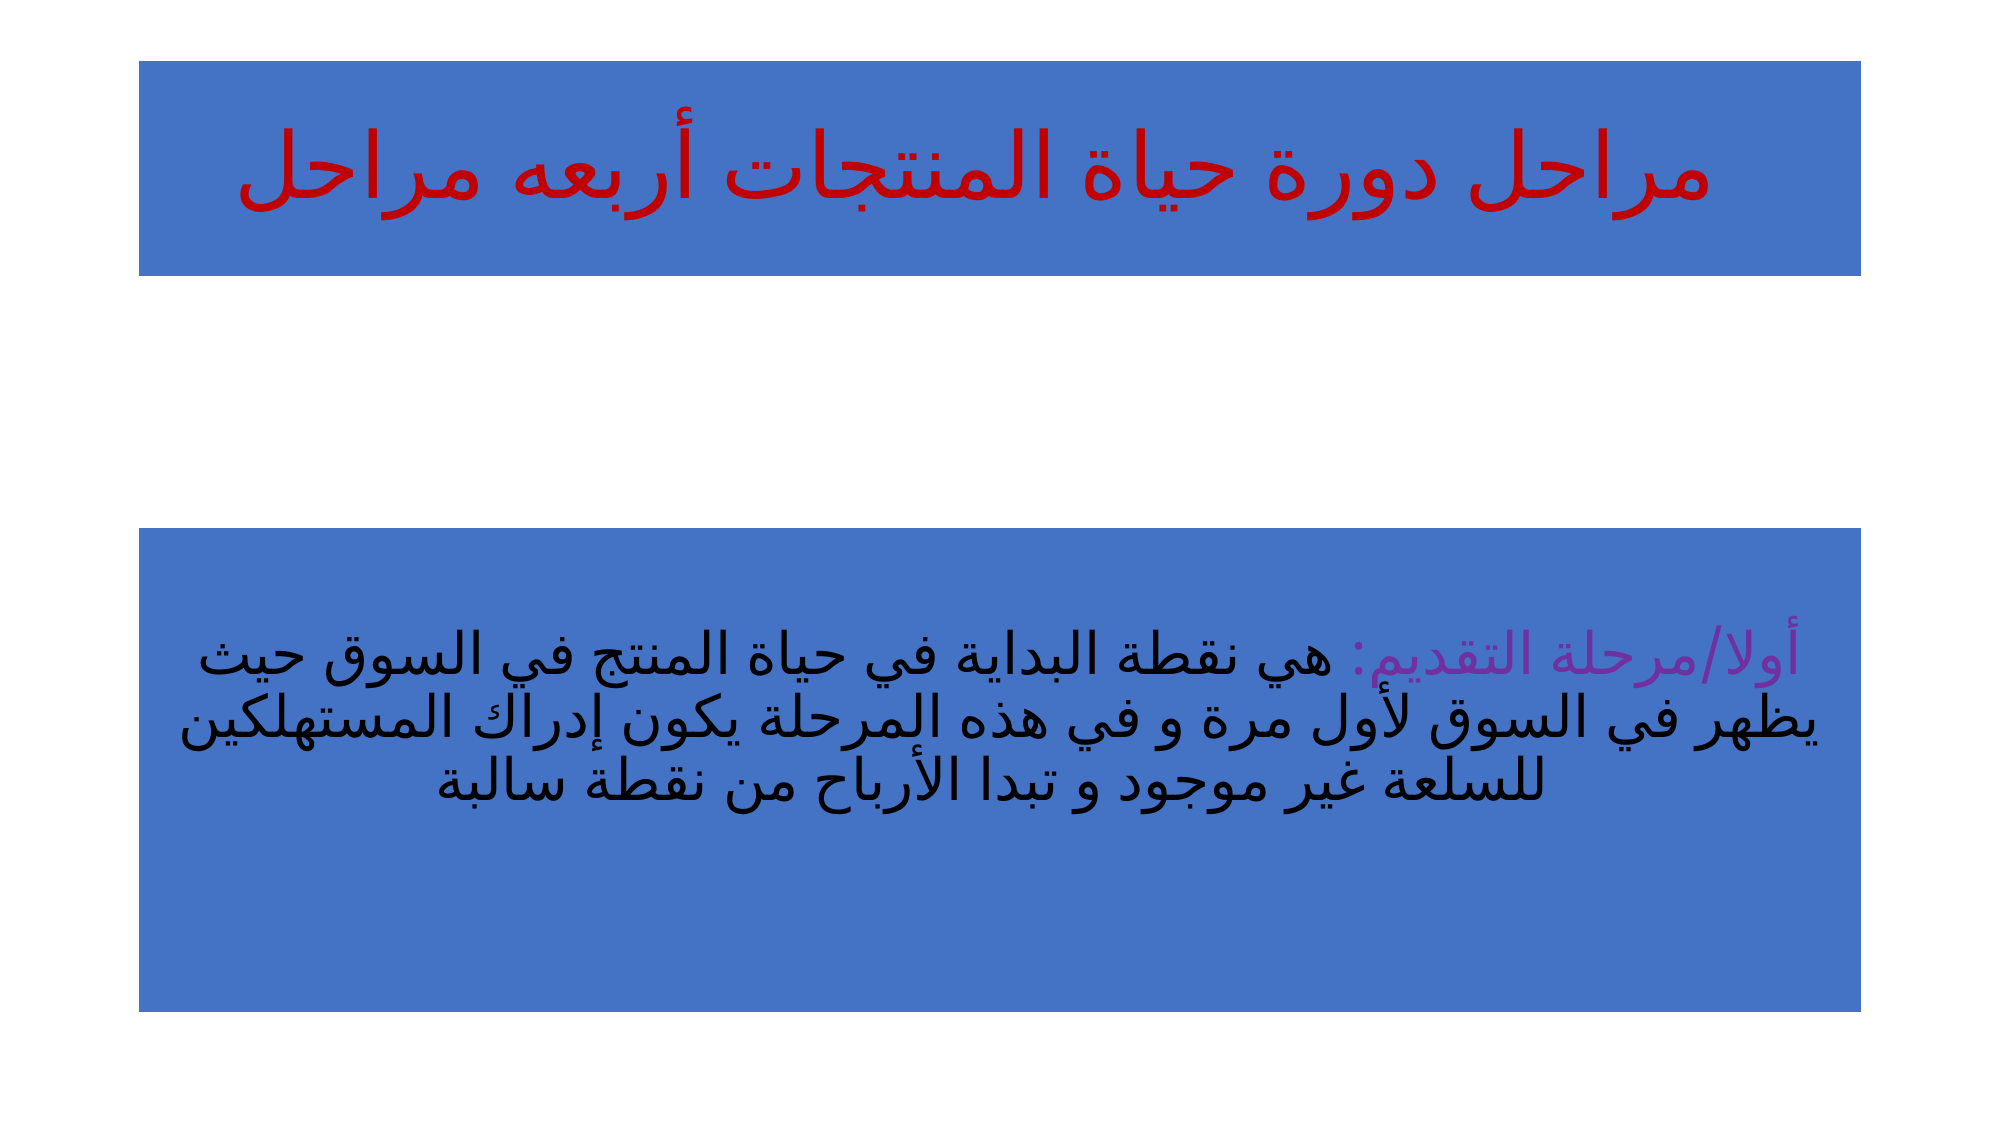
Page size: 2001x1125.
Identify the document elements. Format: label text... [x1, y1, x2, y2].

list أولا/مرحلة التقديم: هي نقطة البداية في حياة المنتج في السوق حيث يظهر في السوق لأول مرة و في هذه المرحلة يكون إدراك المستهلكين للسلعة غير موجود و تبدا الأرباح من نقطة سالبة [136, 525, 1864, 1015]
title مراحل دورة حياة المنتجات أربعه مراحل [136, 58, 1864, 279]
